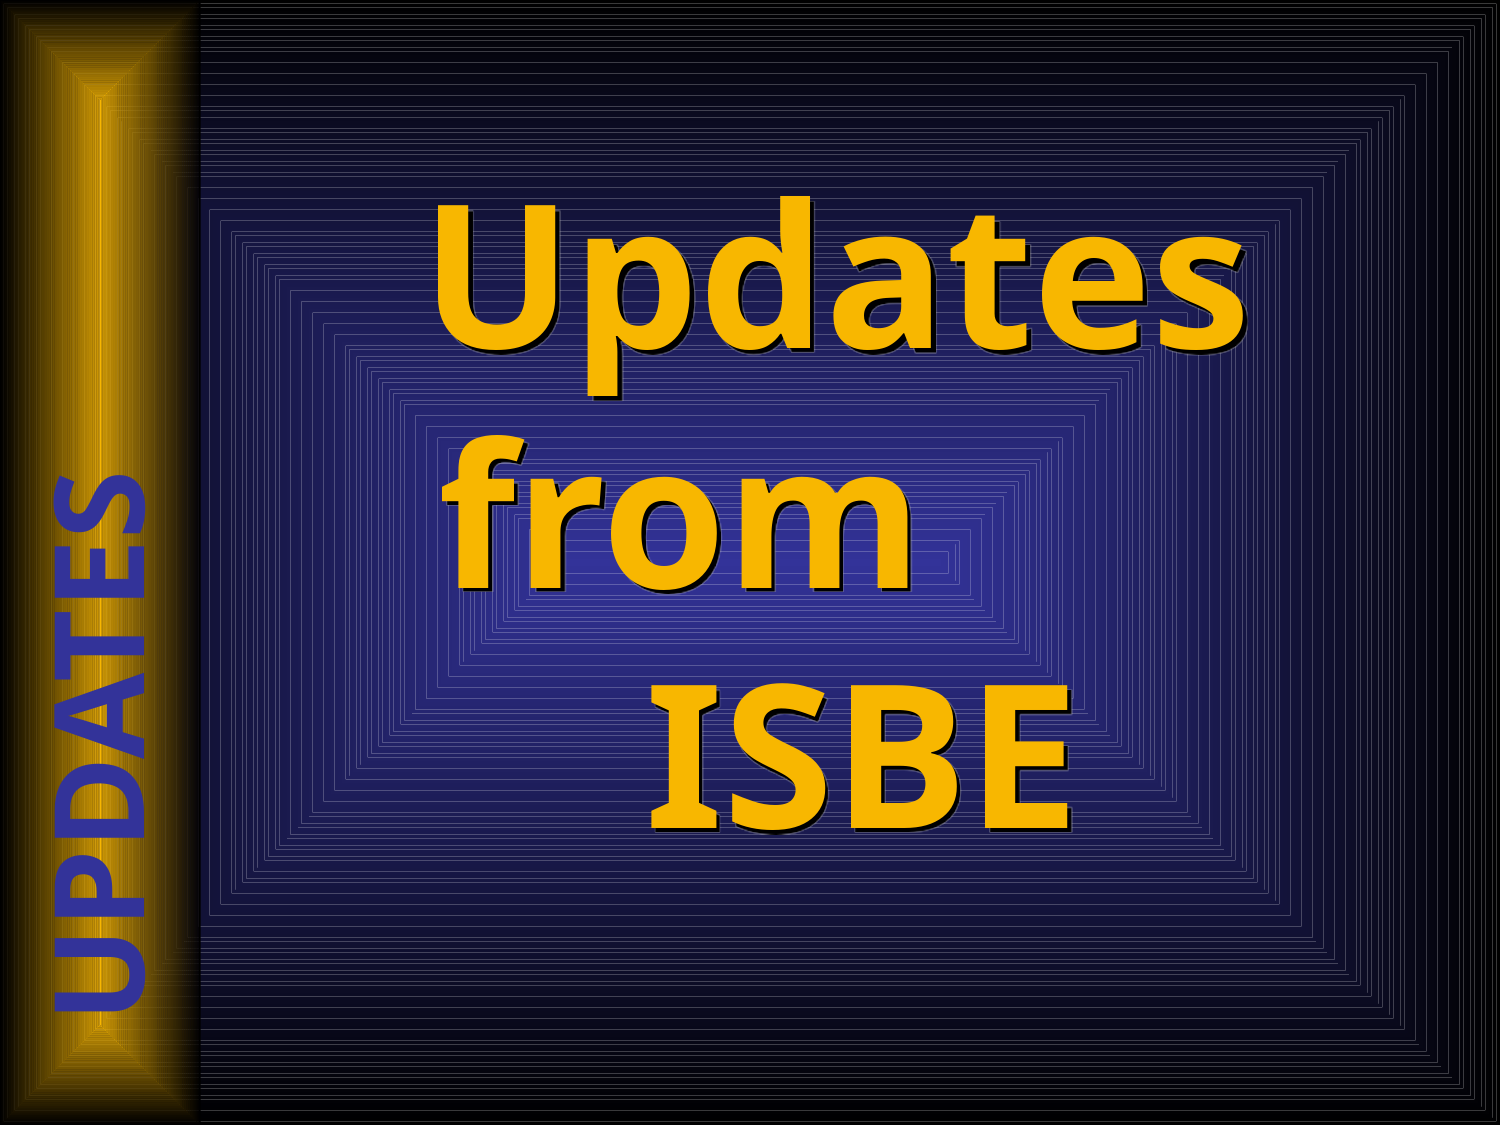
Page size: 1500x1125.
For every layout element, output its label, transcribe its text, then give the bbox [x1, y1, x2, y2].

title Updates from ISBE [224, 387, 1500, 629]
text_box UPDATES [12, 0, 178, 1038]
